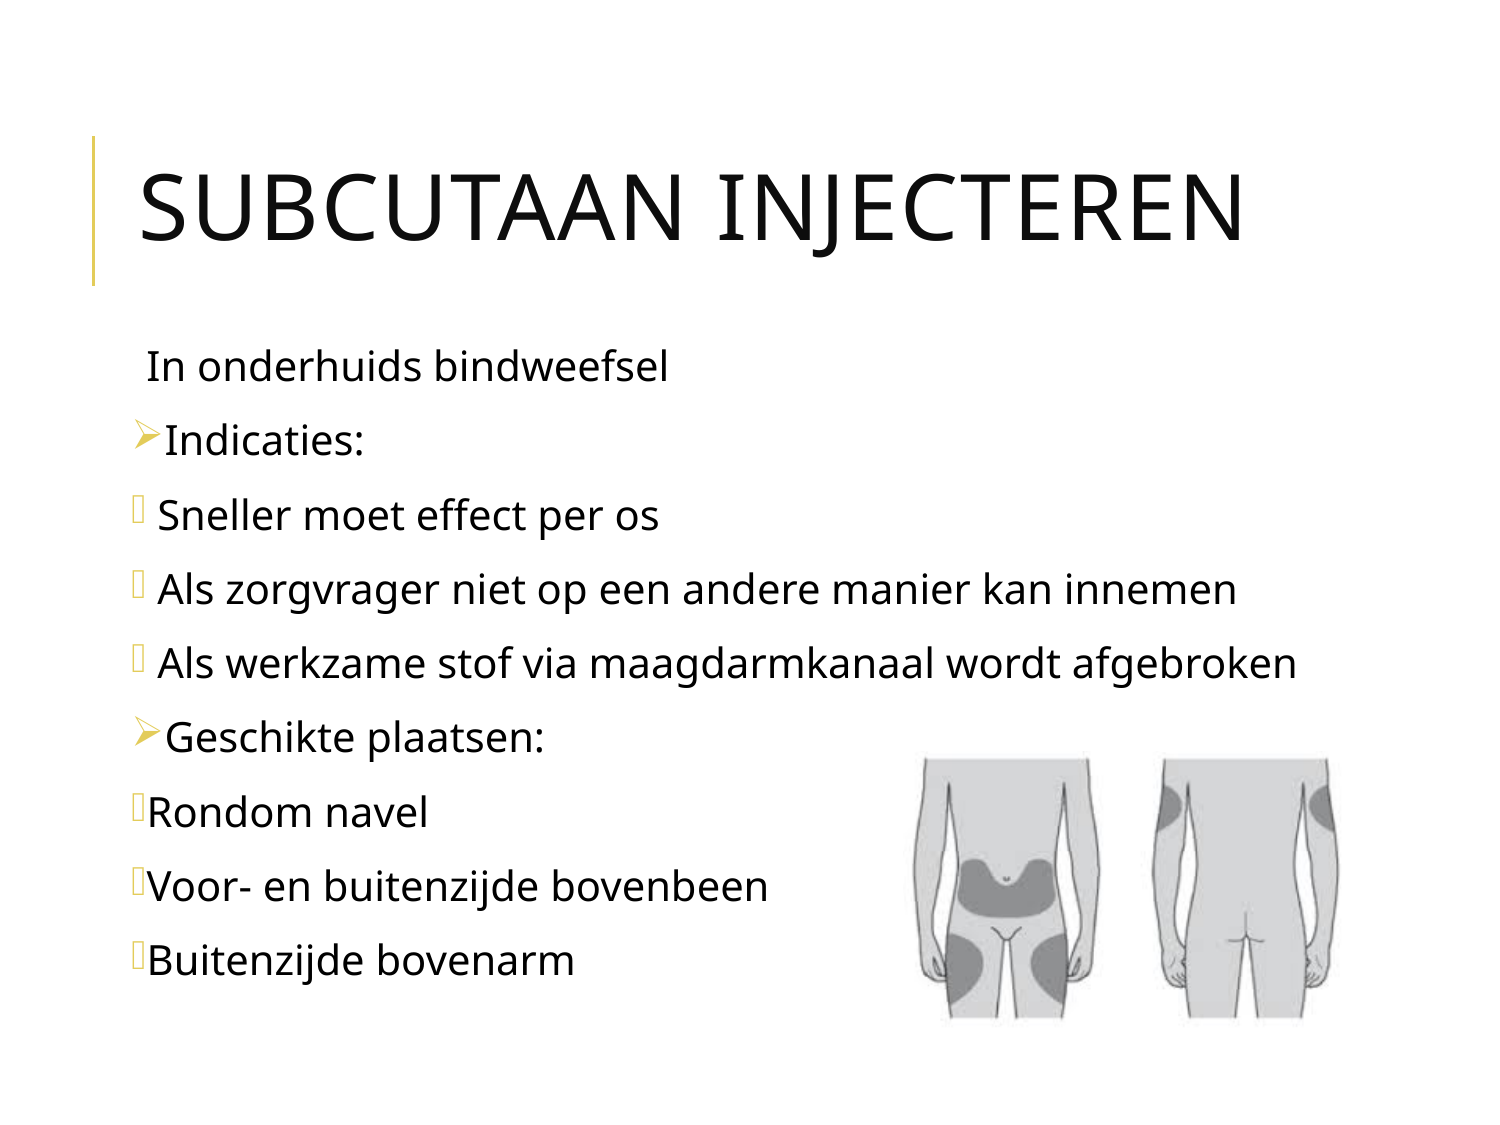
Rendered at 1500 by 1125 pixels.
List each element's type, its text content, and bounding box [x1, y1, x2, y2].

list In onderhuids bindweefsel Indicaties: Sneller moet effect per os Als zorgvrager niet op een andere manier kan innemen Als werkzame stof via maagdarmkanaal wordt afgebroken Geschikte plaatsen: Rondom navel Voor- en buitenzijde bovenbeen Buitenzijde bovenarm [123, 338, 1436, 1087]
picture [903, 751, 1343, 1032]
title Subcutaan injecteren [123, 160, 1277, 268]
